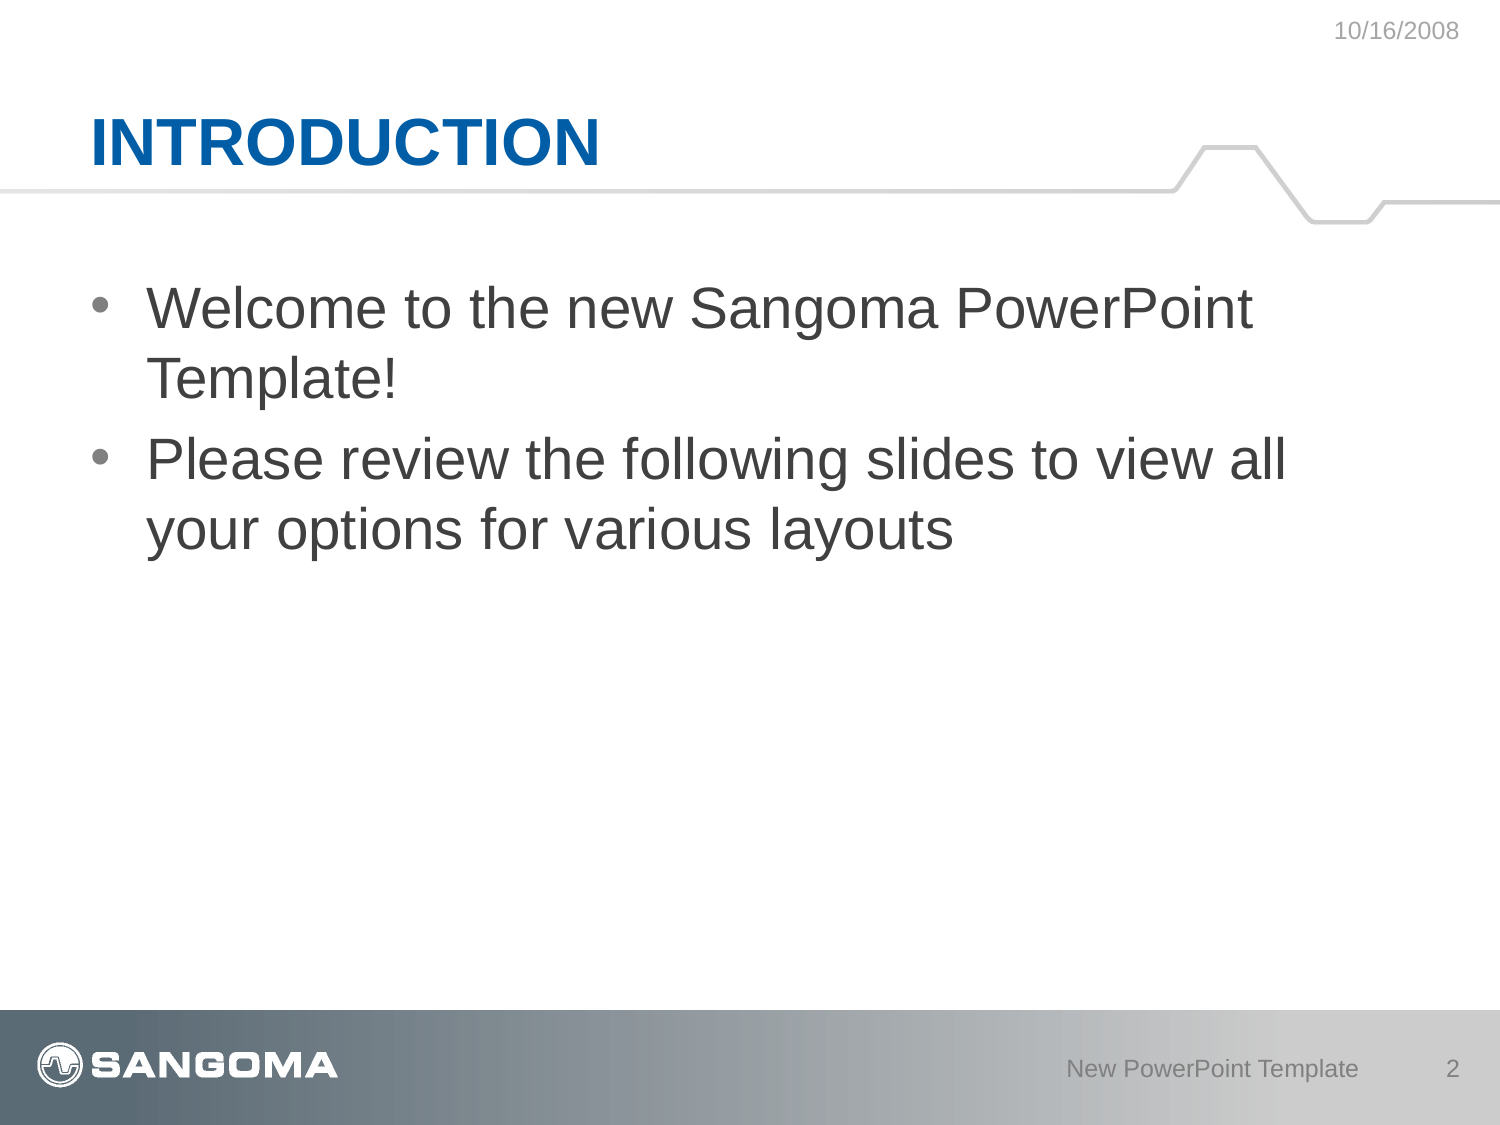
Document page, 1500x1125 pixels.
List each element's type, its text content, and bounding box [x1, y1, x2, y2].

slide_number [1050, 0, 1475, 60]
footer New PowerPoint Template [525, 1037, 1375, 1098]
picture [0, 0, 1500, 1125]
title INTRODUCTION [75, 45, 1425, 233]
slide_number 2 [1387, 1037, 1475, 1098]
list Welcome to the new Sangoma PowerPoint Template! Please review the following slides to view all your options for various layouts [75, 262, 1425, 1005]
